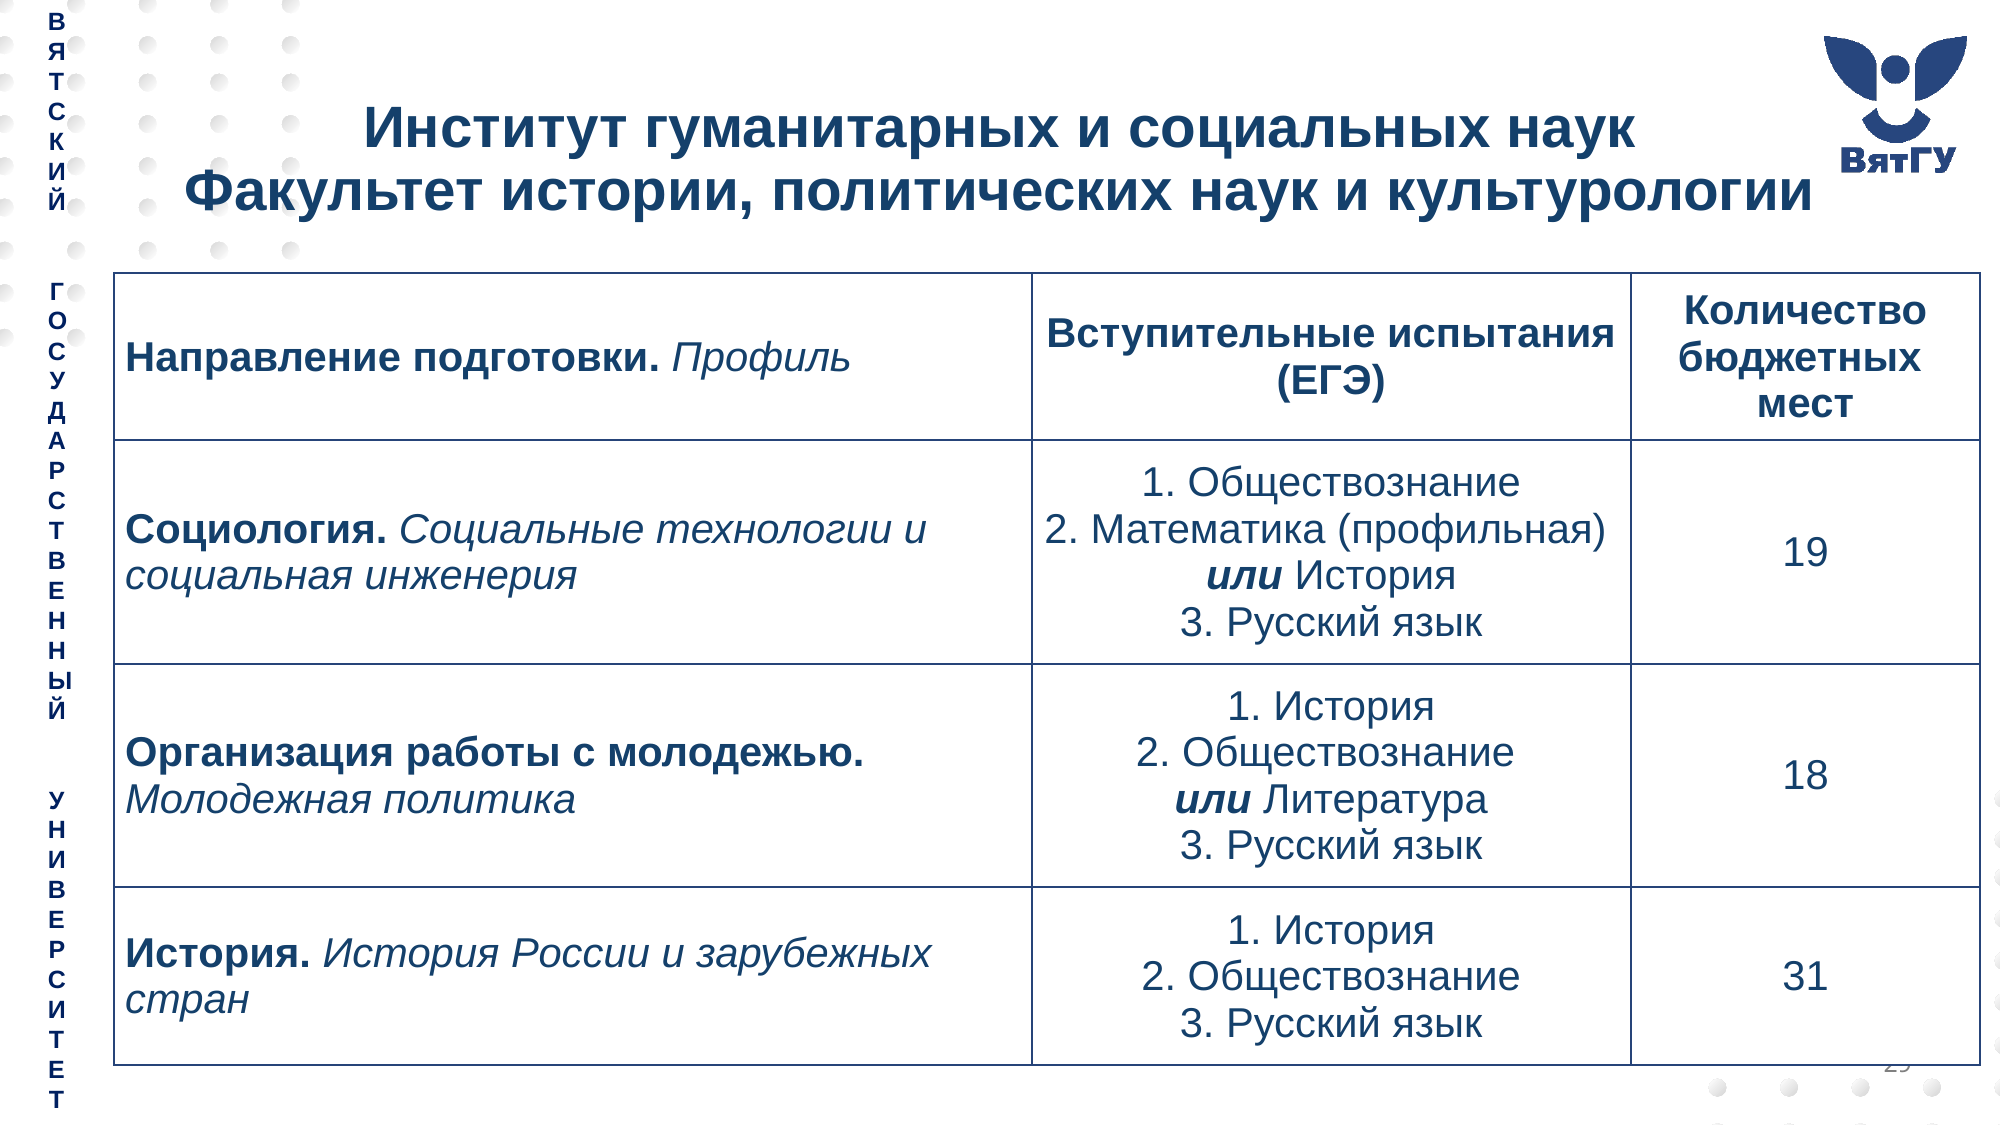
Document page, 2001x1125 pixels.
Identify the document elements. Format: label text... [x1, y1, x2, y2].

table_cell Социология. Социальные технологии и социальная инженерия [115, 441, 1031, 663]
table_cell 31 [1632, 888, 1979, 1064]
table_cell 1. Обществознание 2. Математика (профильная) или История 3. Русский язык [1033, 441, 1630, 663]
table_cell Организация работы с молодежью. Молодежная политика [115, 665, 1031, 886]
table_cell 19 [1632, 441, 1979, 663]
table_header Количество бюджетных мест [1632, 274, 1979, 439]
table_header Вступительные испытания (ЕГЭ) [1033, 274, 1630, 439]
table_header Направление подготовки. Профиль [115, 274, 1031, 439]
table_cell 1. История 2. Обществознание 3. Русский язык [1033, 888, 1630, 1064]
table_cell История. История России и зарубежных стран [115, 888, 1031, 1064]
table_cell 1. История 2. Обществознание или Литература 3. Русский язык [1033, 665, 1630, 886]
slide_number 29 [1815, 1066, 1981, 1095]
picture [1824, 36, 1967, 173]
table_cell 18 [1632, 665, 1979, 886]
title Институт гуманитарных и социальных наук Факультет истории, политических наук и культурологии [114, 78, 1886, 242]
